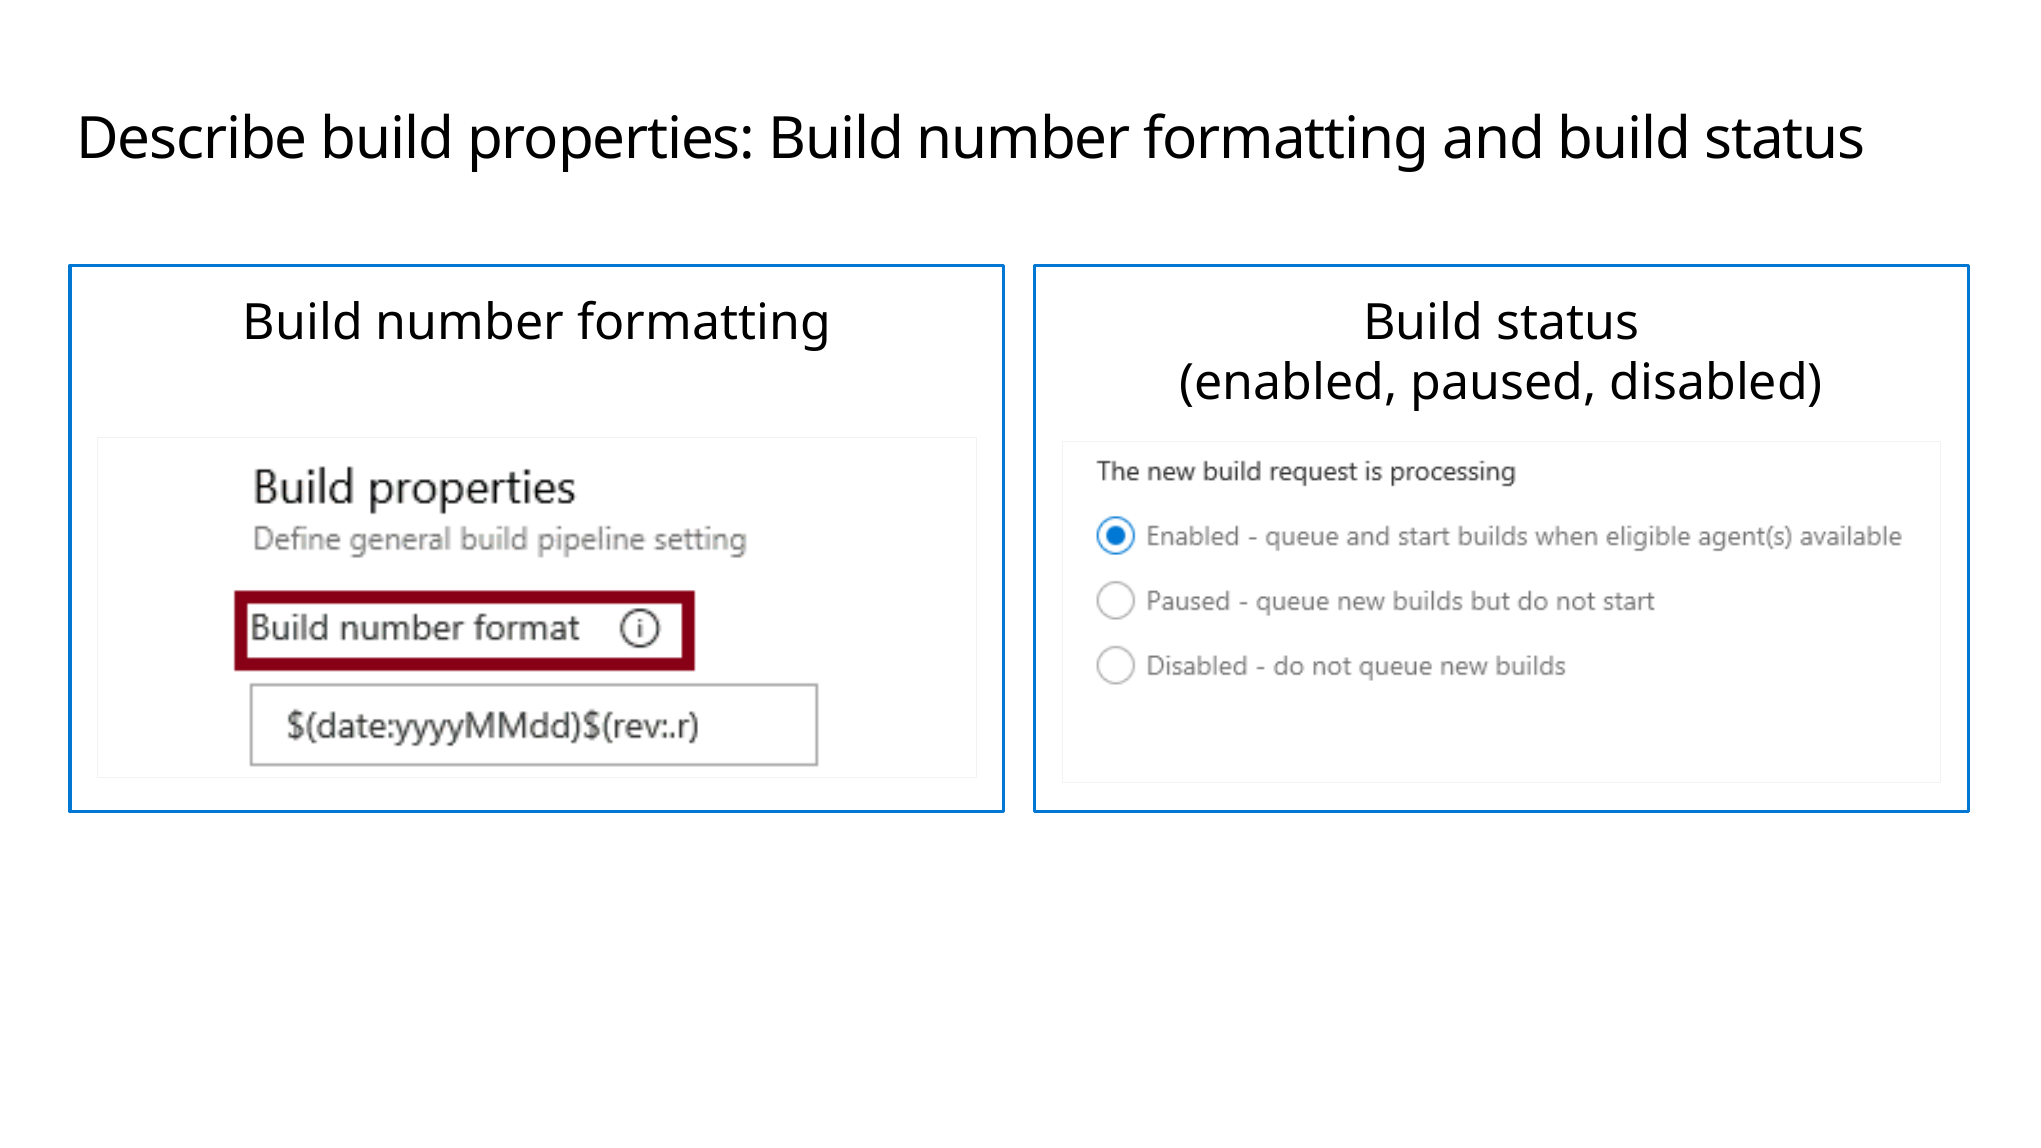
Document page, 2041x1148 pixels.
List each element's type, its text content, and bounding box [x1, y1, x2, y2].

picture [1061, 441, 1941, 783]
text_box Build number formatting [69, 265, 1005, 812]
picture [97, 436, 977, 778]
text_box Build status (enabled, paused, disabled) [1033, 265, 1969, 812]
title Describe build properties: Build number formatting and build status [76, 103, 1969, 172]
